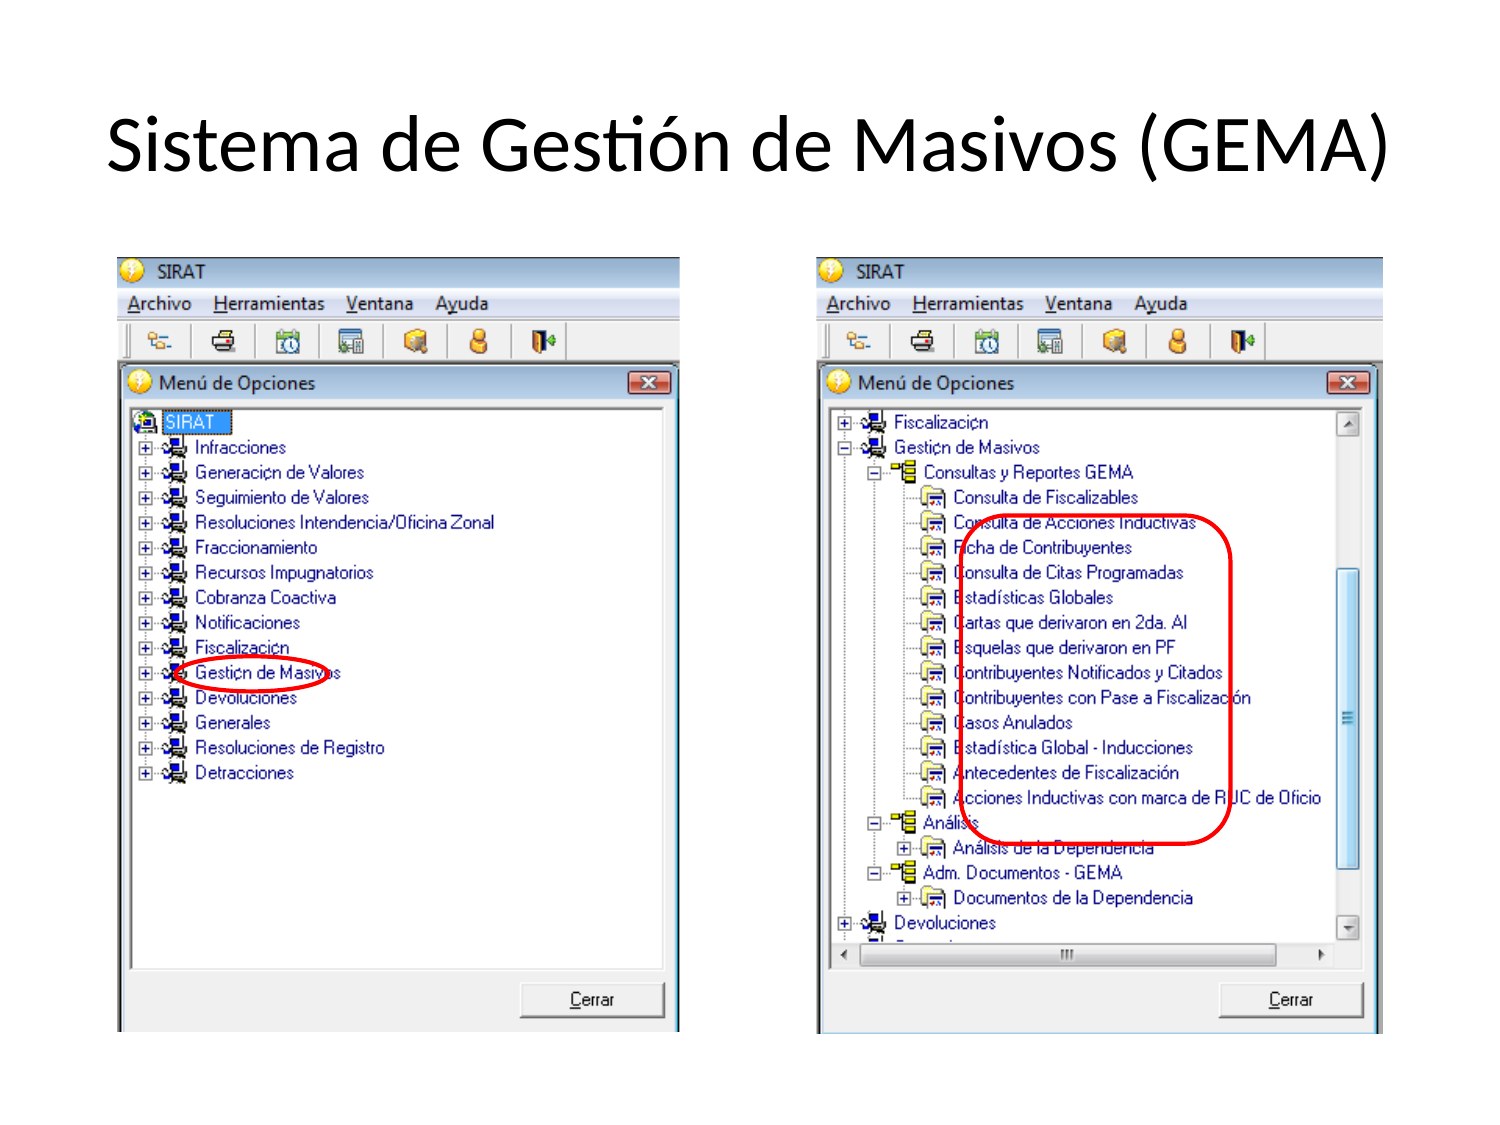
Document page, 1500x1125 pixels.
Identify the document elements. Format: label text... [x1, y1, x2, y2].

picture [116, 257, 680, 1032]
picture [816, 257, 1384, 1034]
title Sistema de Gestión de Masivos (GEMA) [75, 45, 1425, 233]
